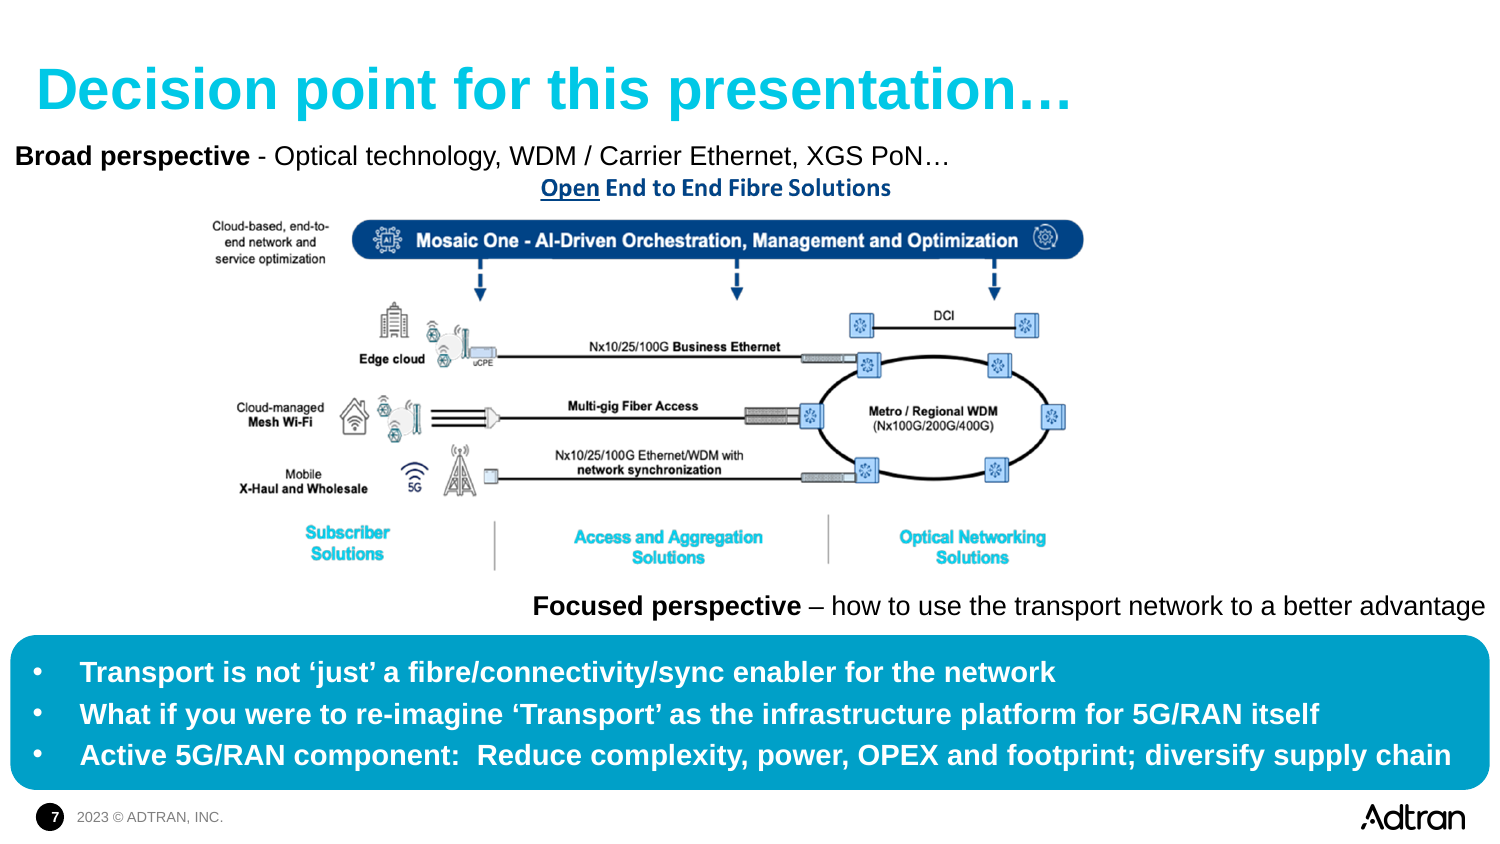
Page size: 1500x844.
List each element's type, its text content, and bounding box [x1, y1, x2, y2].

title Decision point for this presentation… [35, 58, 1465, 123]
picture [1361, 804, 1465, 830]
text_box Transport is not ‘just’ a fibre/connectivity/sync enabler for the network What if you were to re-imagine ‘Transport’ as the infrastructure platform for 5G/RAN itself Active 5G/RAN component: Reduce complexity, power, OPEX and footprint; diversify supply chain [9, 634, 1491, 791]
picture [204, 163, 1090, 584]
text_box Focused perspective – how to use the transport network to a better advantage [325, 580, 1500, 645]
text_box Broad perspective - Optical technology, WDM / Carrier Ethernet, XGS PoN… [0, 131, 1459, 195]
